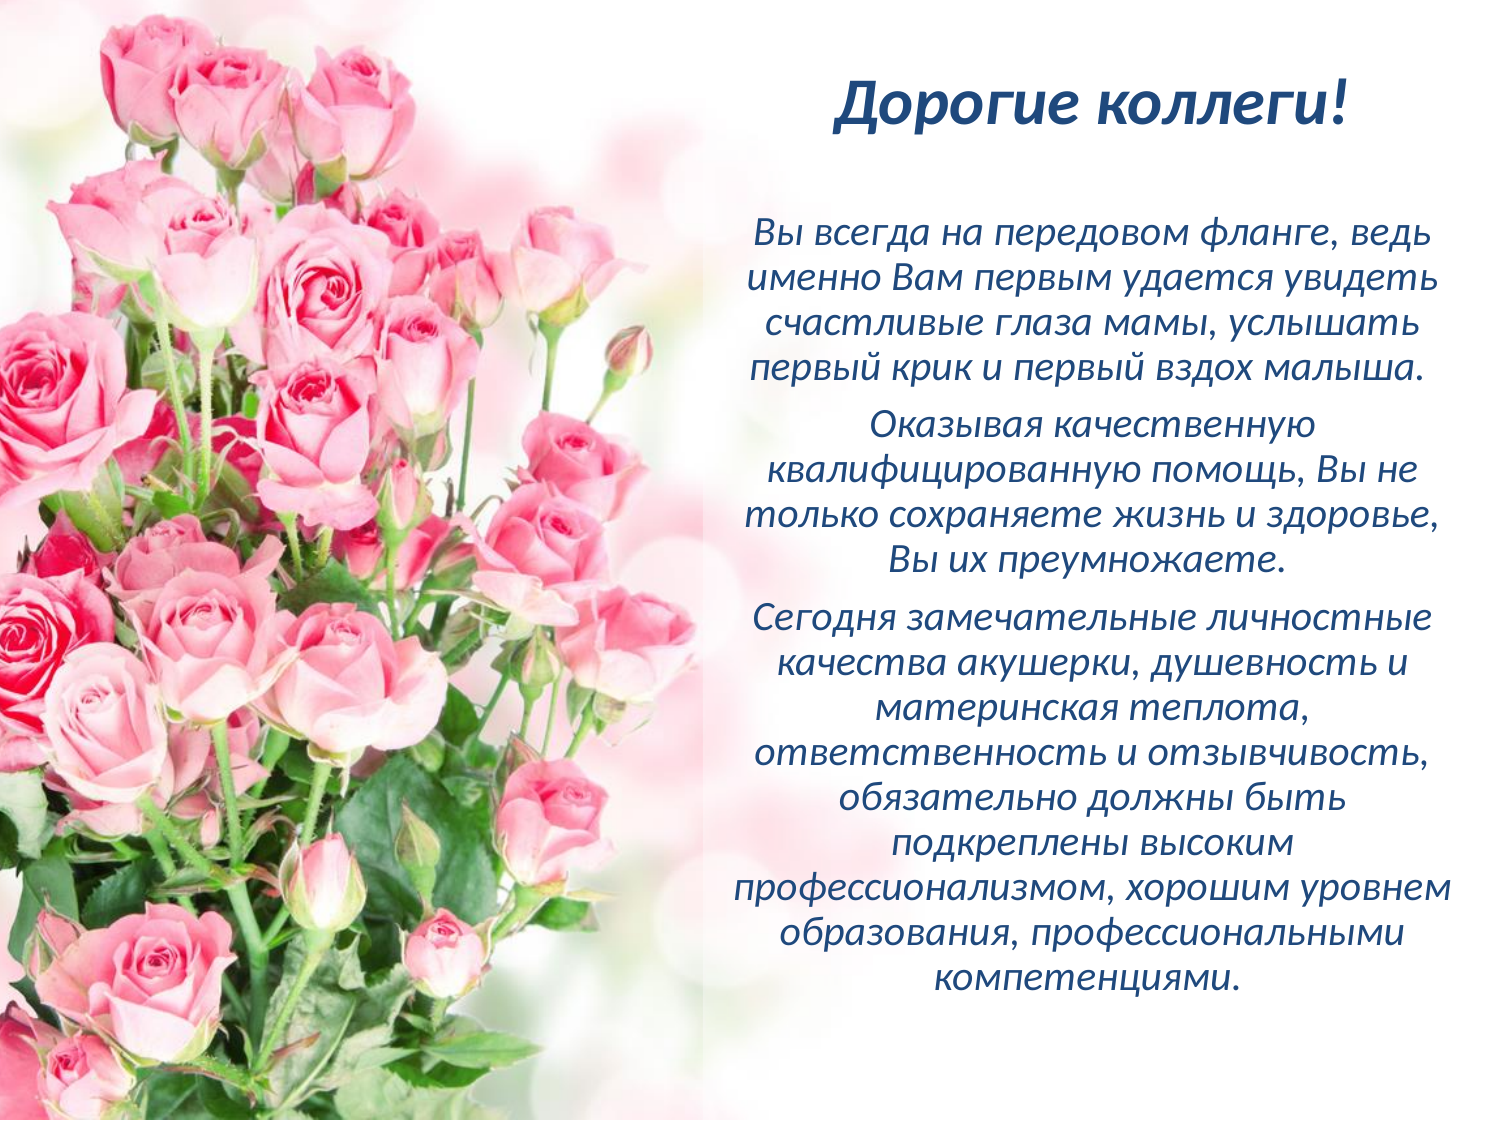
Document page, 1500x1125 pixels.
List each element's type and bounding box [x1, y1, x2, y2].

list [0, 0, 1495, 1120]
